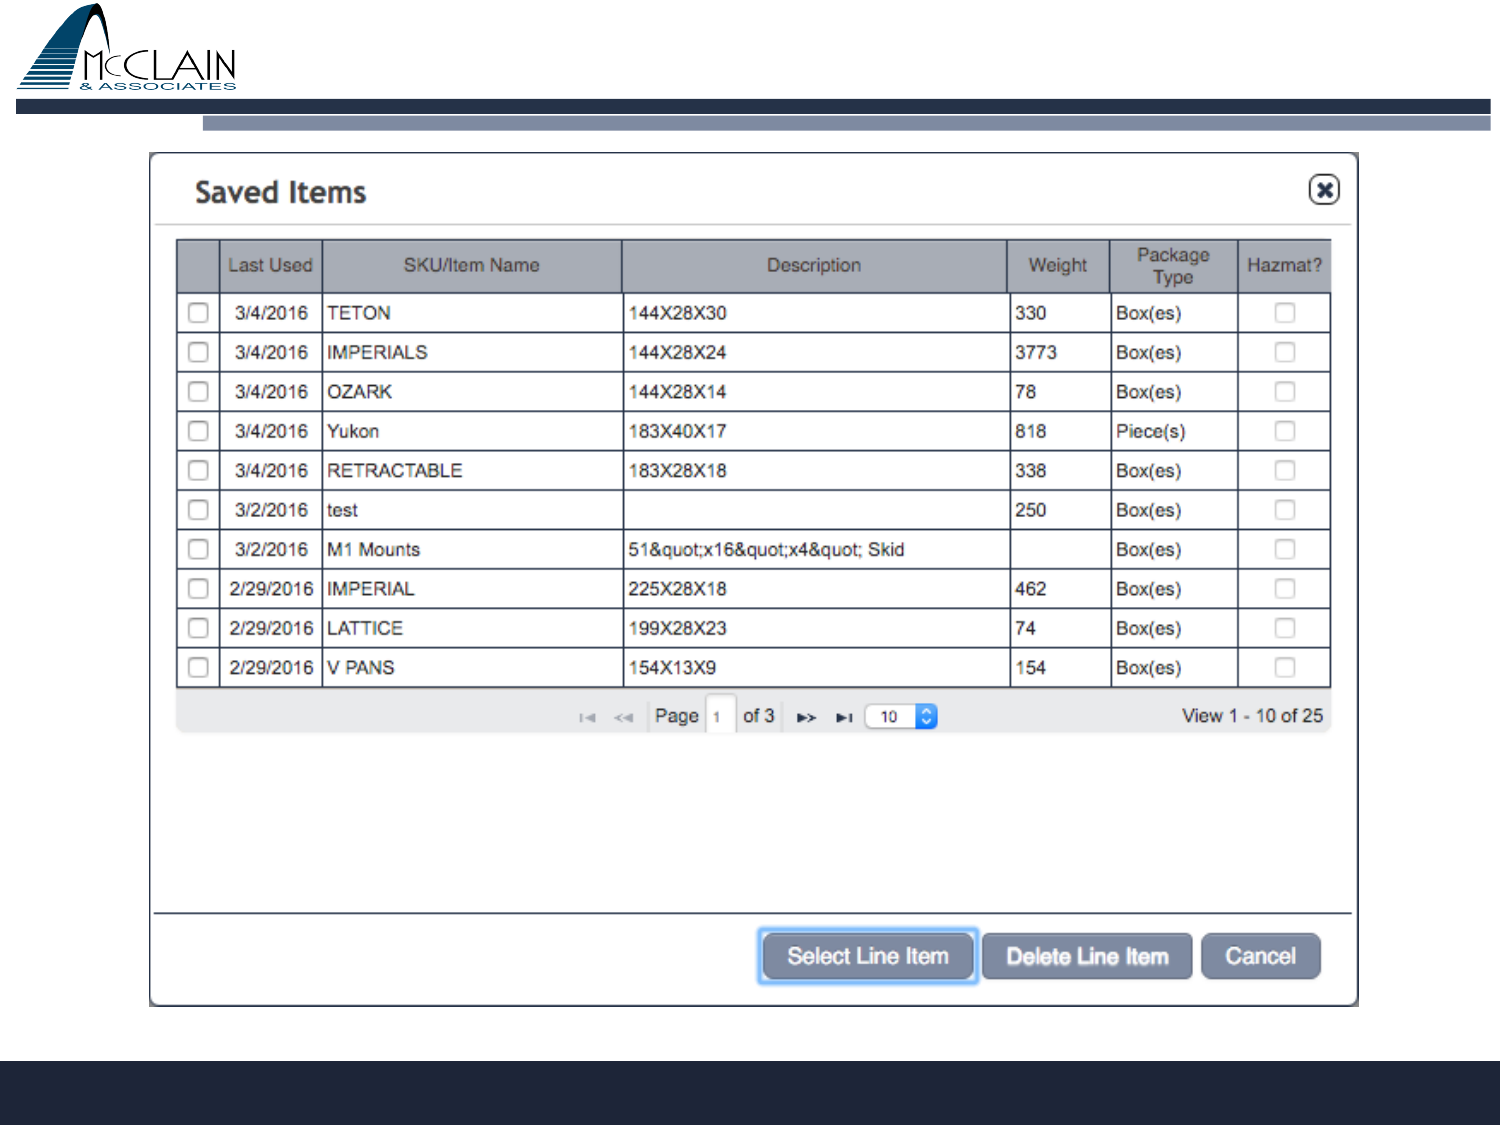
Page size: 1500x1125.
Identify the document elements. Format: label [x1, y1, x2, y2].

picture [148, 152, 1359, 1007]
picture [16, 3, 236, 90]
picture [0, 1061, 1500, 1125]
